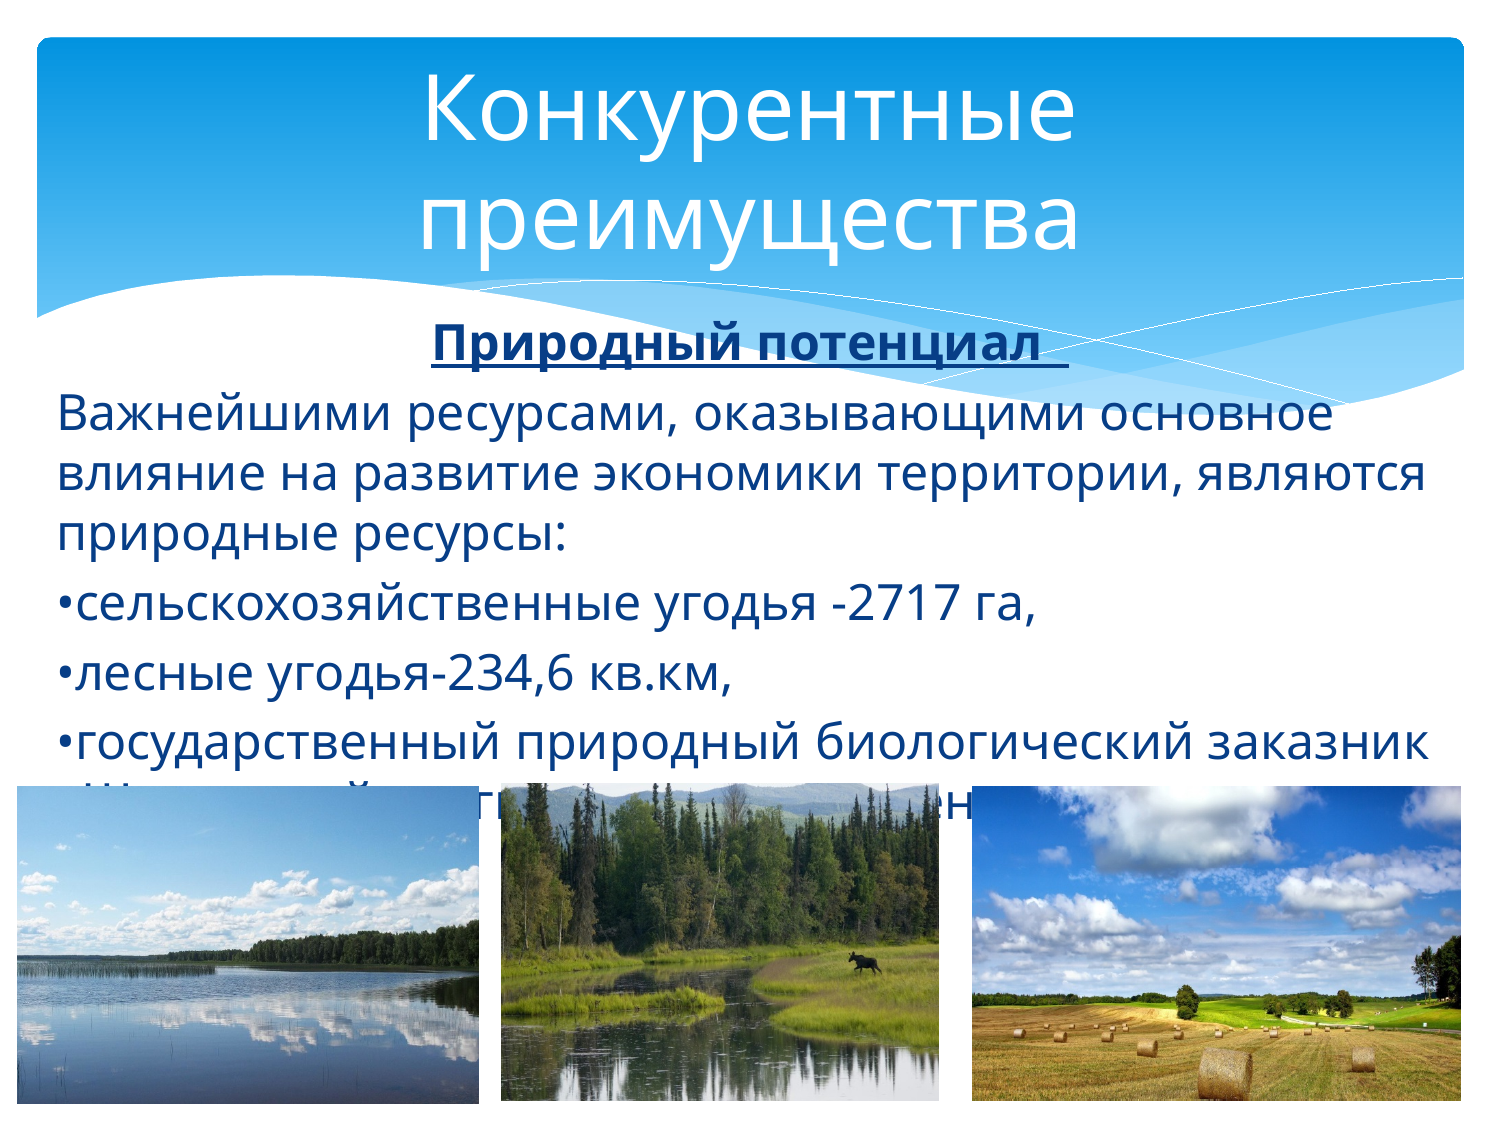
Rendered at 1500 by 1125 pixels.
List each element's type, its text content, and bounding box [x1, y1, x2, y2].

list Природный потенциал Важнейшими ресурсами, оказывающими основное влияние на развитие экономики территории, являются природные ресурсы: •сельскохозяйственные угодья -2717 га, •лесные угодья-234,6 кв.км, •государственный природный биологический заказник «Шултусский» регионального значения [41, 302, 1459, 941]
picture [17, 786, 479, 1105]
picture [972, 786, 1461, 1101]
picture [501, 783, 940, 1101]
title Конкурентные преимущества [75, 55, 1425, 261]
